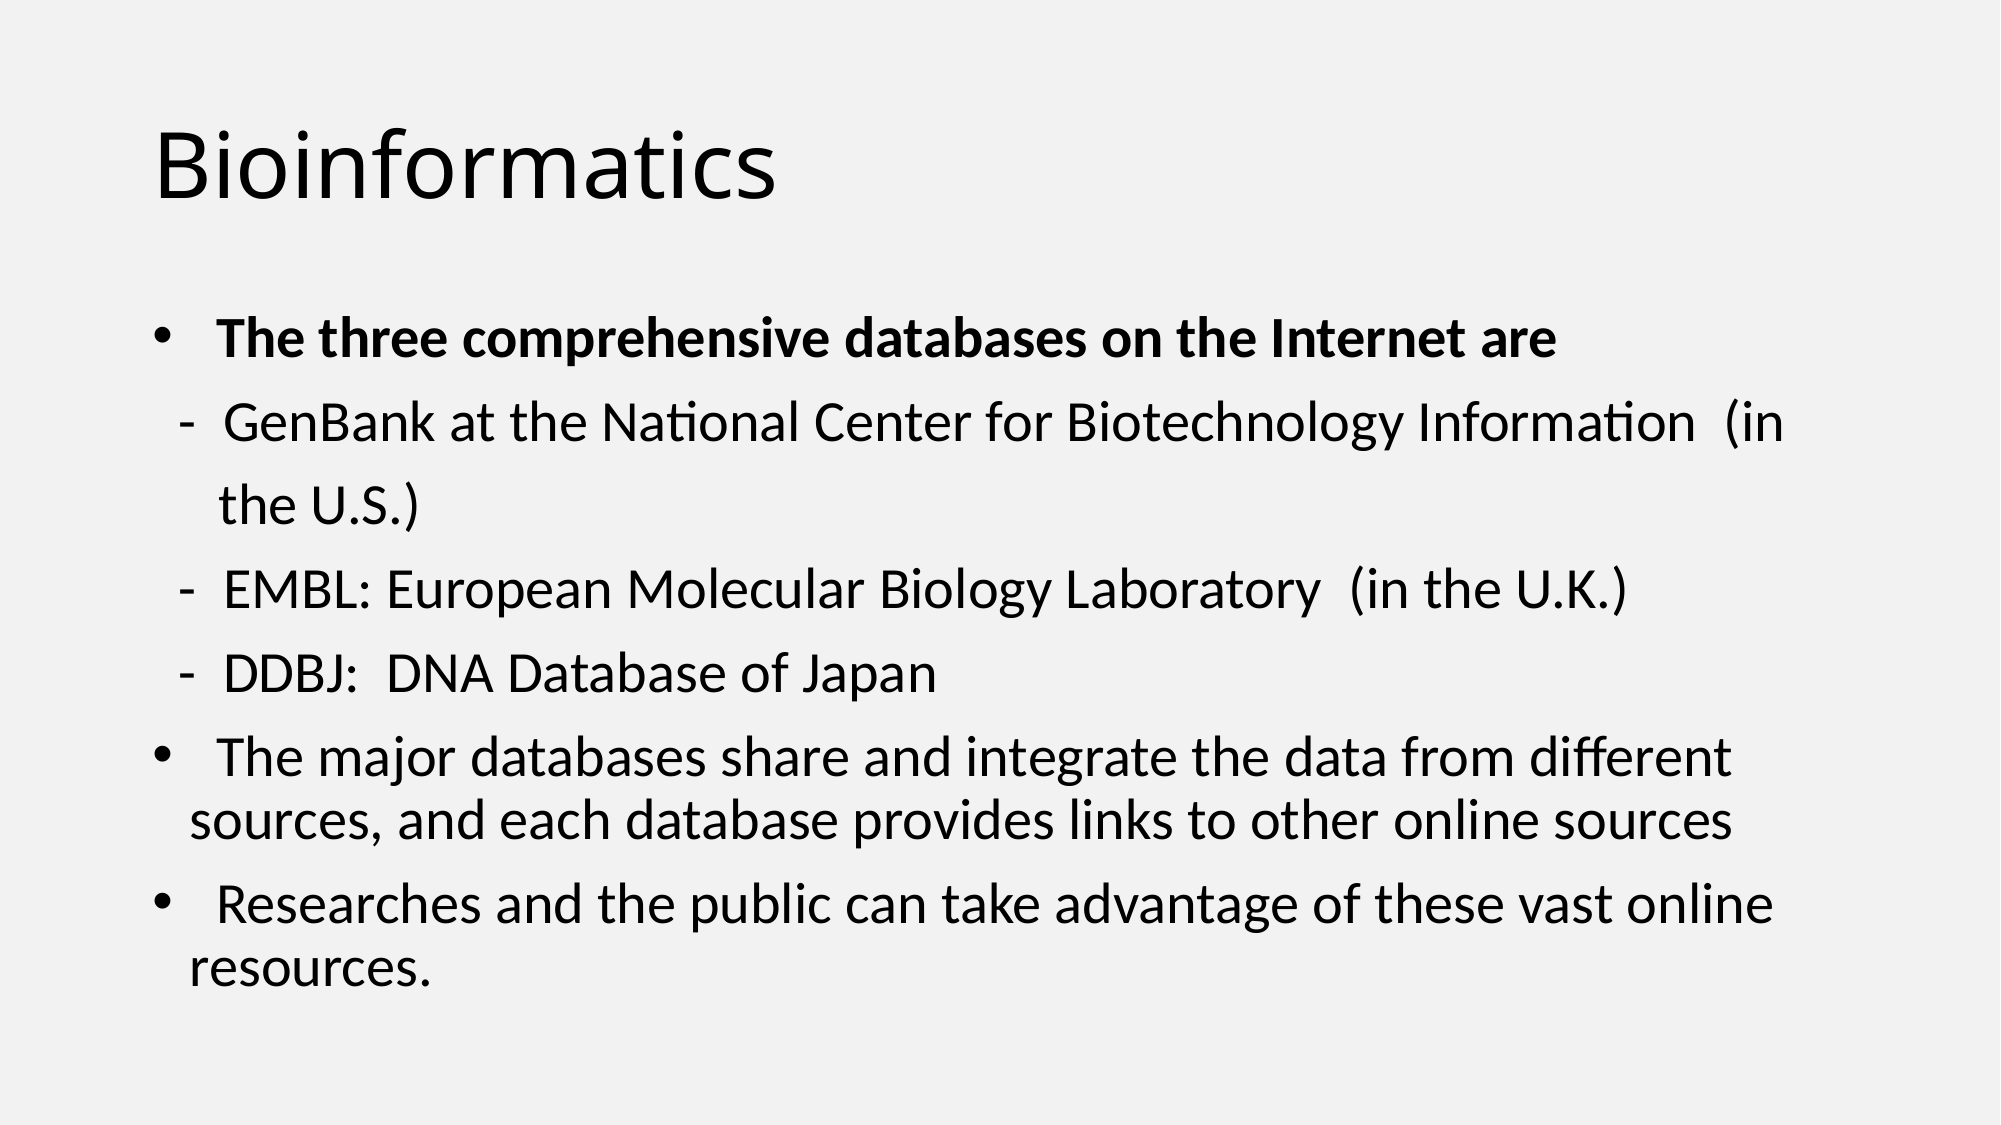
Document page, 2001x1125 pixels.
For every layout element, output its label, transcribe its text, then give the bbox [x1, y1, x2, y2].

list The three comprehensive databases on the Internet are - GenBank at the National Center for Biotechnology Information (in the U.S.) - EMBL: European Molecular Biology Laboratory (in the U.K.) - DDBJ: DNA Database of Japan The major databases share and integrate the data from different sources, and each database provides links to other online sources Researches and the public can take advantage of these vast online resources. [137, 299, 1863, 1014]
title Bioinformatics [137, 59, 1863, 278]
